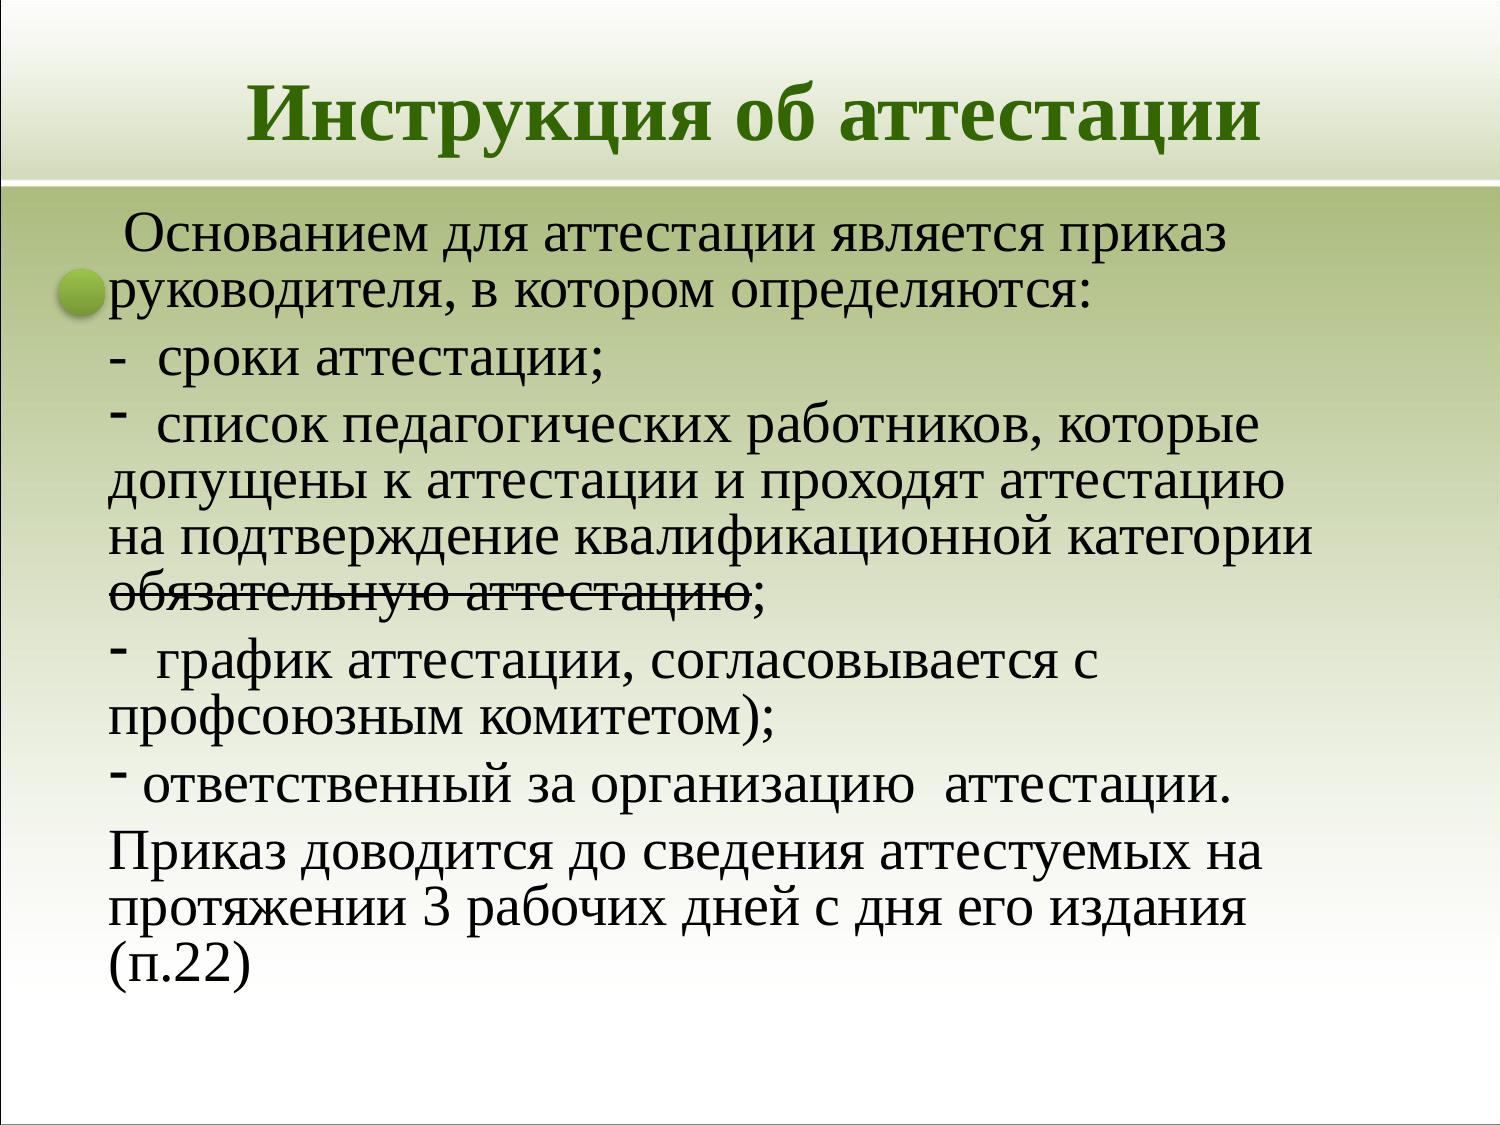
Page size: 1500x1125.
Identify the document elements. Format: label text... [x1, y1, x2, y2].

text_box [58, 269, 106, 317]
picture [0, 0, 1500, 1125]
list Основанием для аттестации является приказ руководителя, в котором определяются: - сроки аттестации; список педагогических работников, которые допущены к аттестации и проходят аттестацию на подтверждение квалификационной категории обязательную аттестацию; график аттестации, согласовывается с профсоюзным комитетом); ответственный за организацию аттестации. Приказ доводится до сведения аттестуемых на протяжении 3 рабочих дней с дня его издания (п.22) [93, 198, 1369, 1008]
title Инструкция об аттестации [116, 58, 1393, 156]
